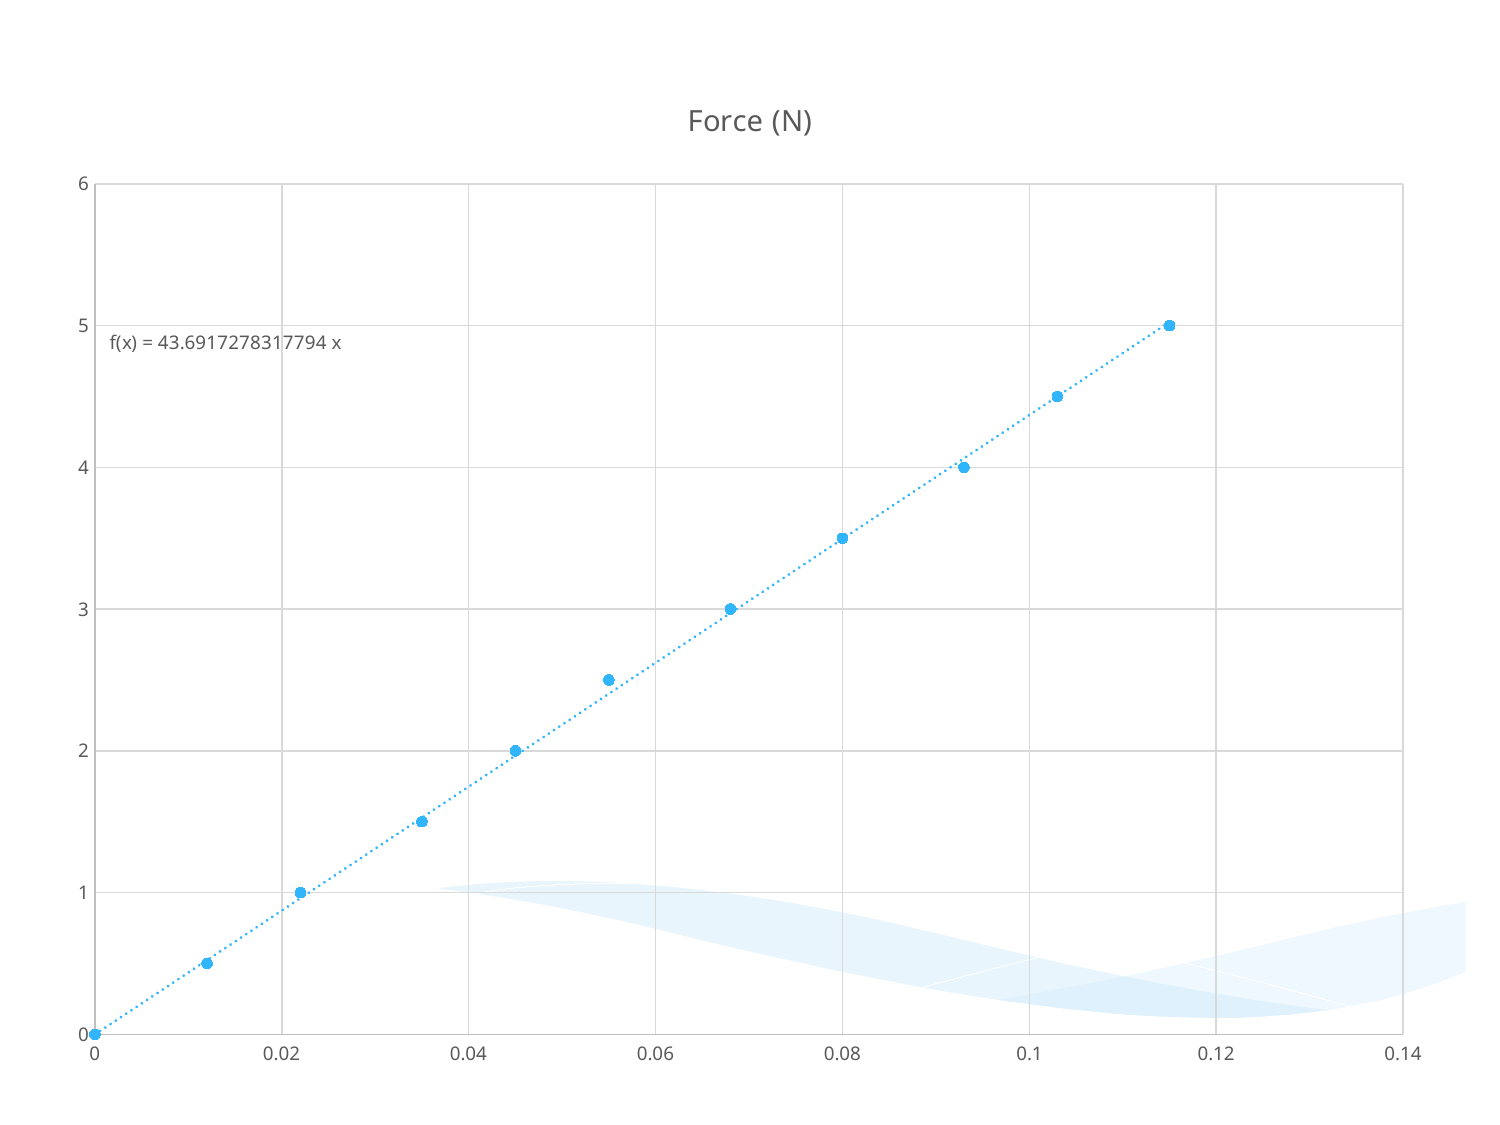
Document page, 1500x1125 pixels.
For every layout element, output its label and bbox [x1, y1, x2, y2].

chart [49, 63, 1451, 1088]
